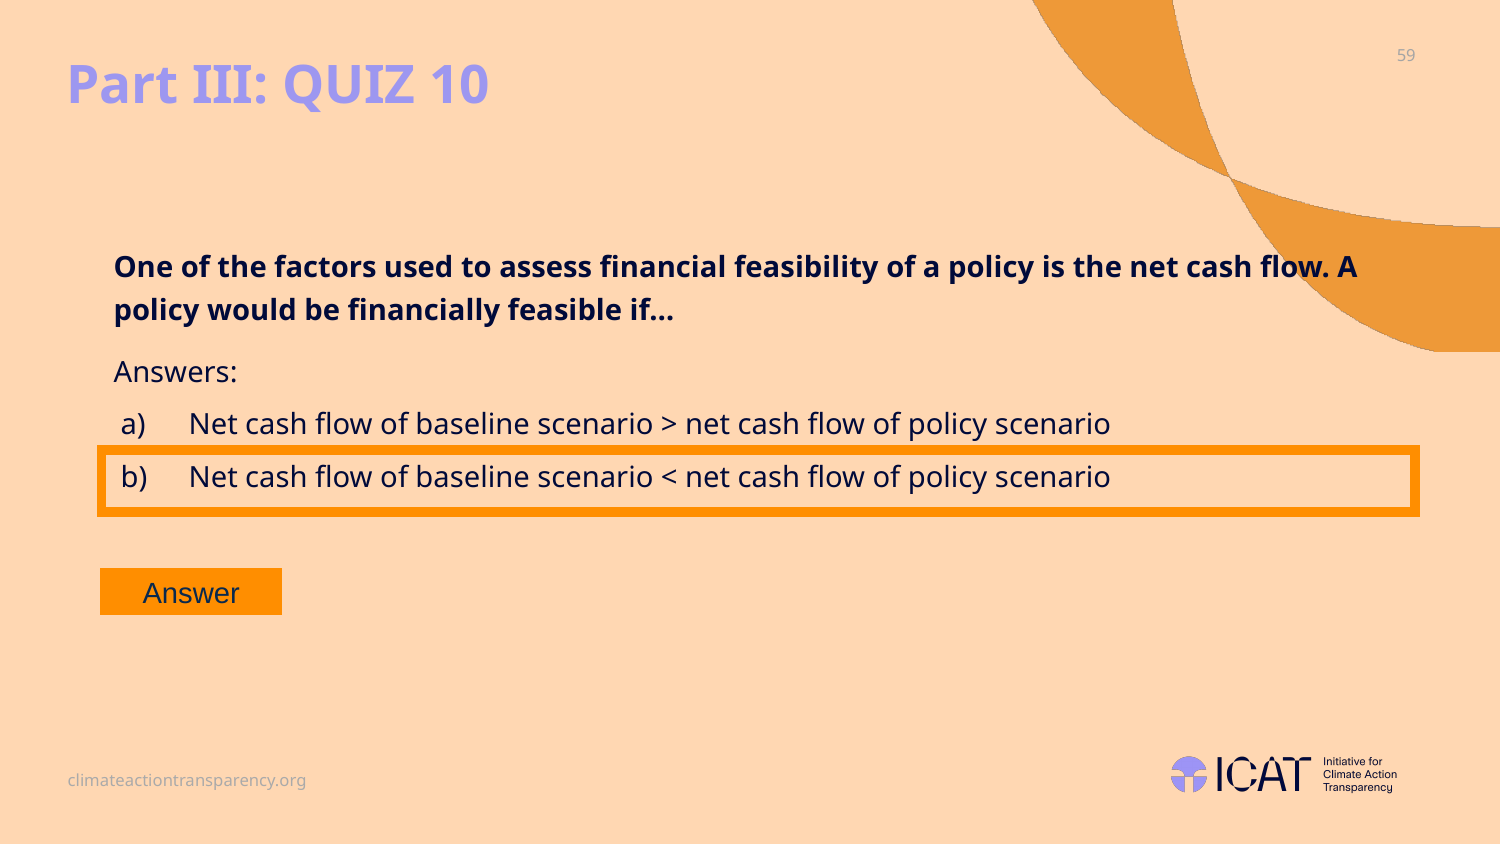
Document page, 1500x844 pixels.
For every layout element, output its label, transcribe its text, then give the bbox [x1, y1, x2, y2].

list One of the factors used to assess financial feasibility of a policy is the net cash flow. A policy would be financially feasible if… [98, 204, 1416, 363]
text_box Answer [101, 568, 281, 615]
list Answers: Net cash flow of baseline scenario > net cash flow of policy scenario Net cash flow of baseline scenario < net cash flow of policy scenario [98, 363, 1412, 709]
list Chapter 7 [1412, 446, 1419, 516]
text_box [101, 449, 1416, 512]
picture [1171, 724, 1430, 824]
picture [976, 0, 1500, 352]
title Part III: QUIZ 10 [51, 35, 1449, 130]
